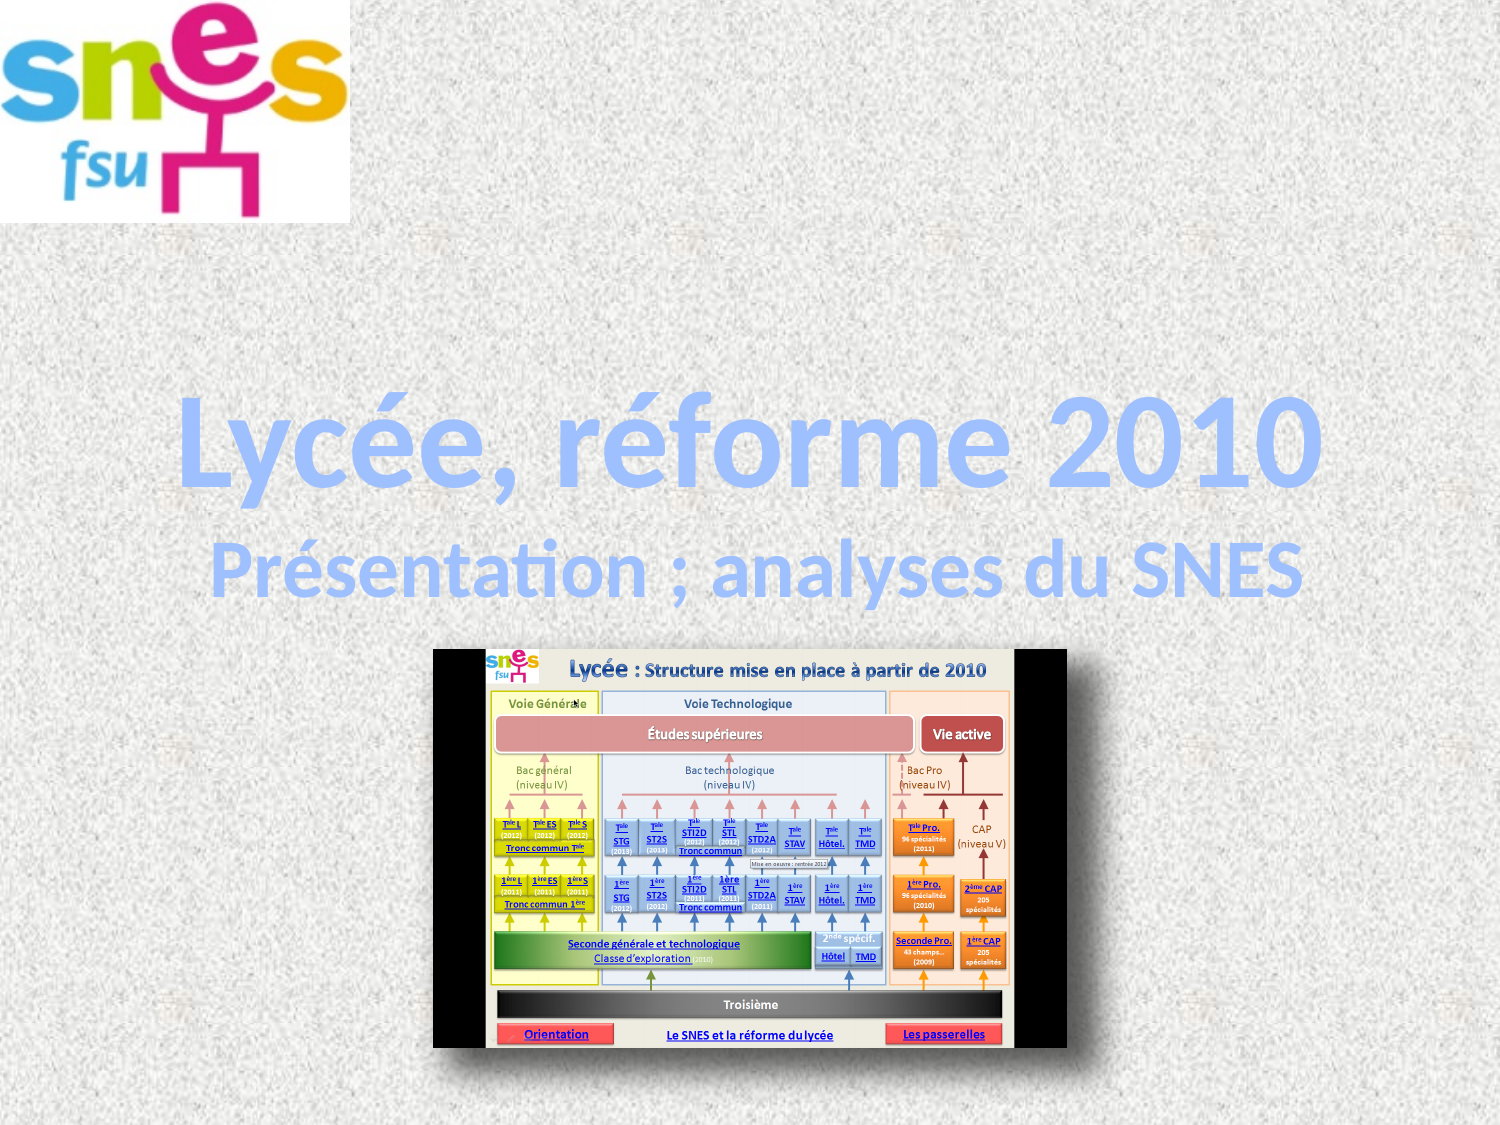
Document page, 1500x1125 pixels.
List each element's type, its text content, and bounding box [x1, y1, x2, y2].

text_box Lycée, réforme 2010 Présentation ; analyses du SNES [0, 259, 1500, 622]
picture [0, 0, 1500, 259]
picture [0, 622, 1500, 1125]
